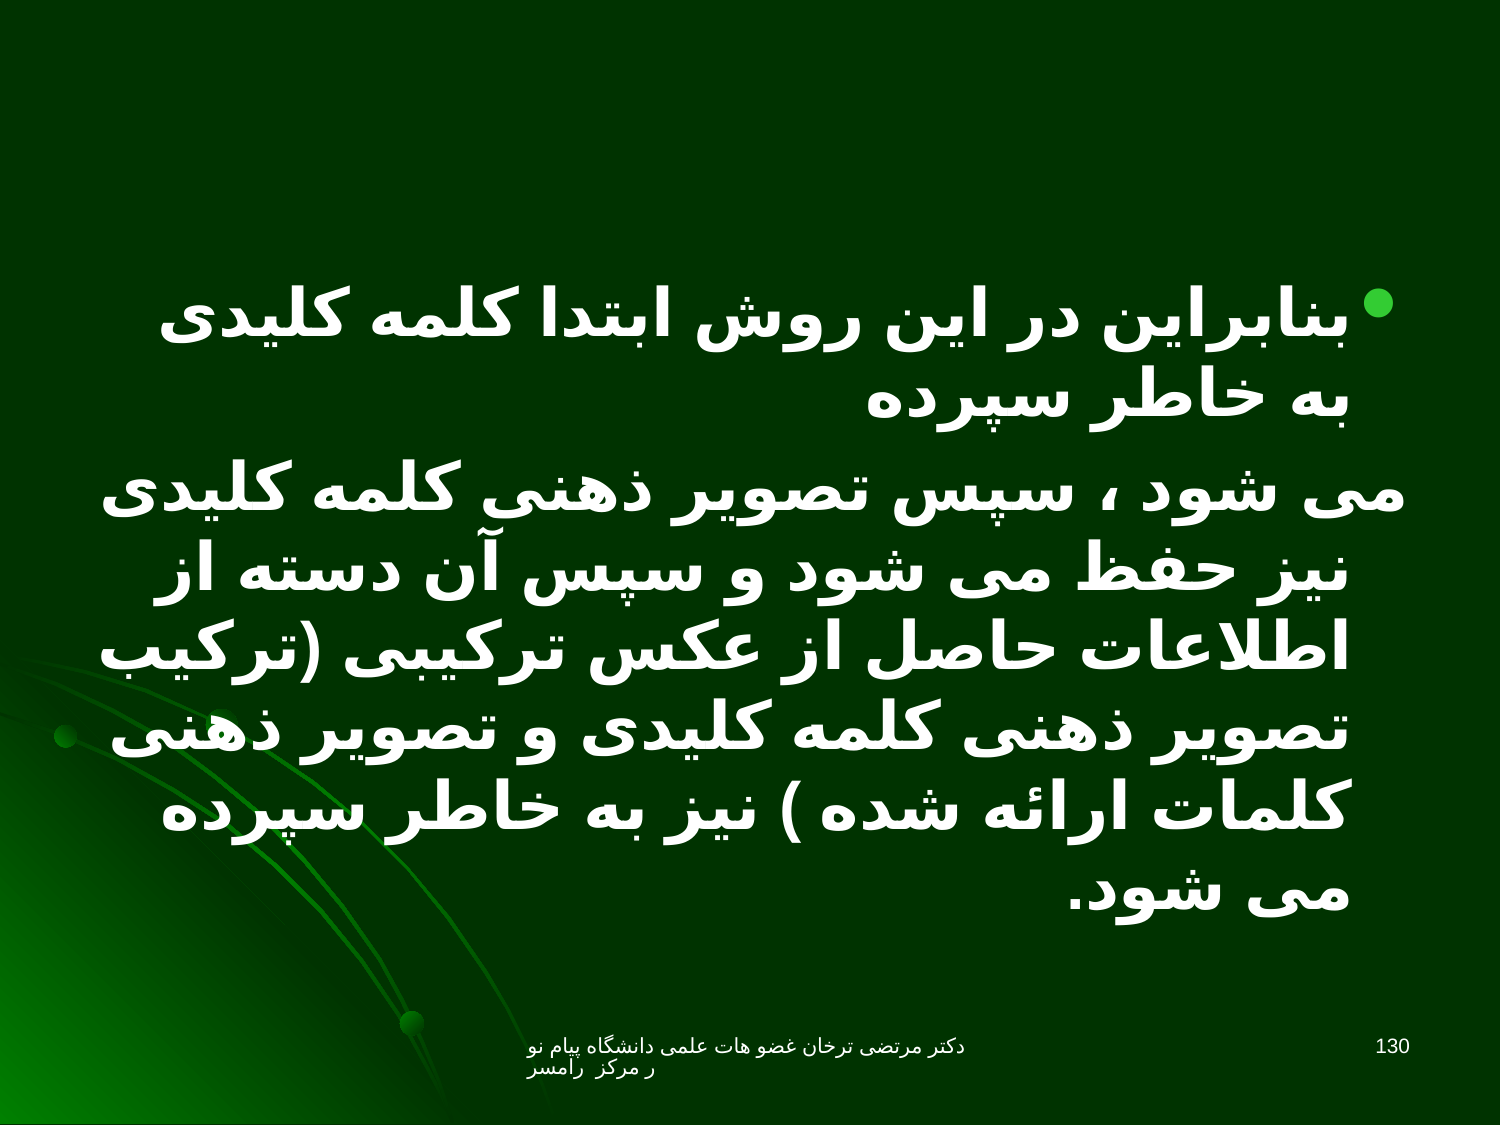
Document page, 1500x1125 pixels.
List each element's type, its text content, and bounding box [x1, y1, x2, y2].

footer دکتر مرتضی ترخان غضو هات علمی دانشگاه پیام نور مرکز رامسر [512, 1024, 988, 1101]
list بنابراین در این روش ابتدا کلمه کلیدی به خاطر سپرده می شود ، سپس تصویر ذهنی کلمه کلیدی نیز حفظ می شود و سپس آن دسته از اطلاعات حاصل از عکس ترکیبی (ترکیب تصویر ذهنی کلمه کلیدی و تصویر ذهنی کلمات ارائه شده ) نیز به خاطر سپرده می شود. [74, 262, 1426, 1006]
slide_number 130 [1074, 1024, 1426, 1101]
